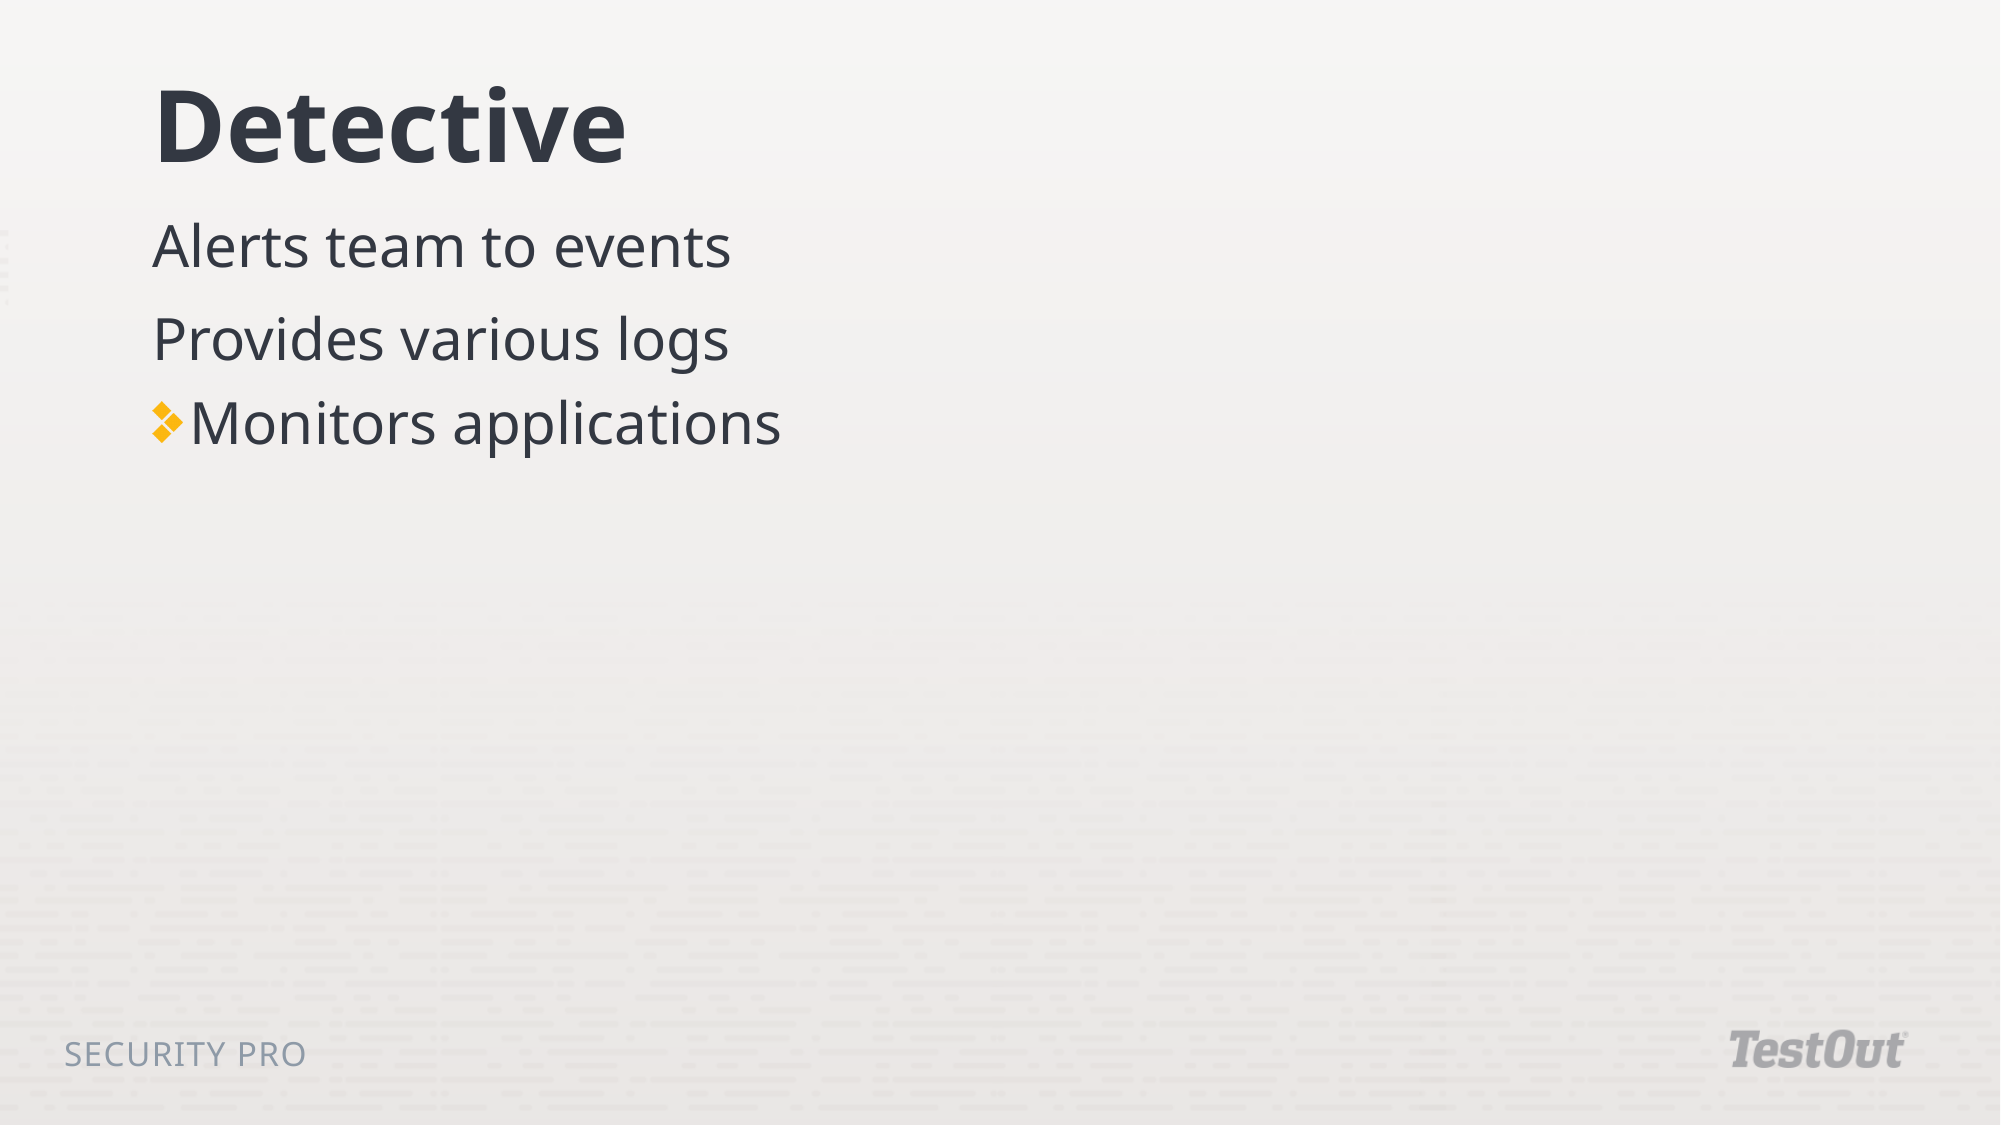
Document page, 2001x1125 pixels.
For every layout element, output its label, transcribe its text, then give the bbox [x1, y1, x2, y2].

title Detective [137, 49, 1863, 210]
list Alerts team to events Provides various logs Monitors applications [137, 210, 1863, 1000]
picture [0, 0, 2001, 1125]
list Security Pro [64, 1032, 666, 1079]
